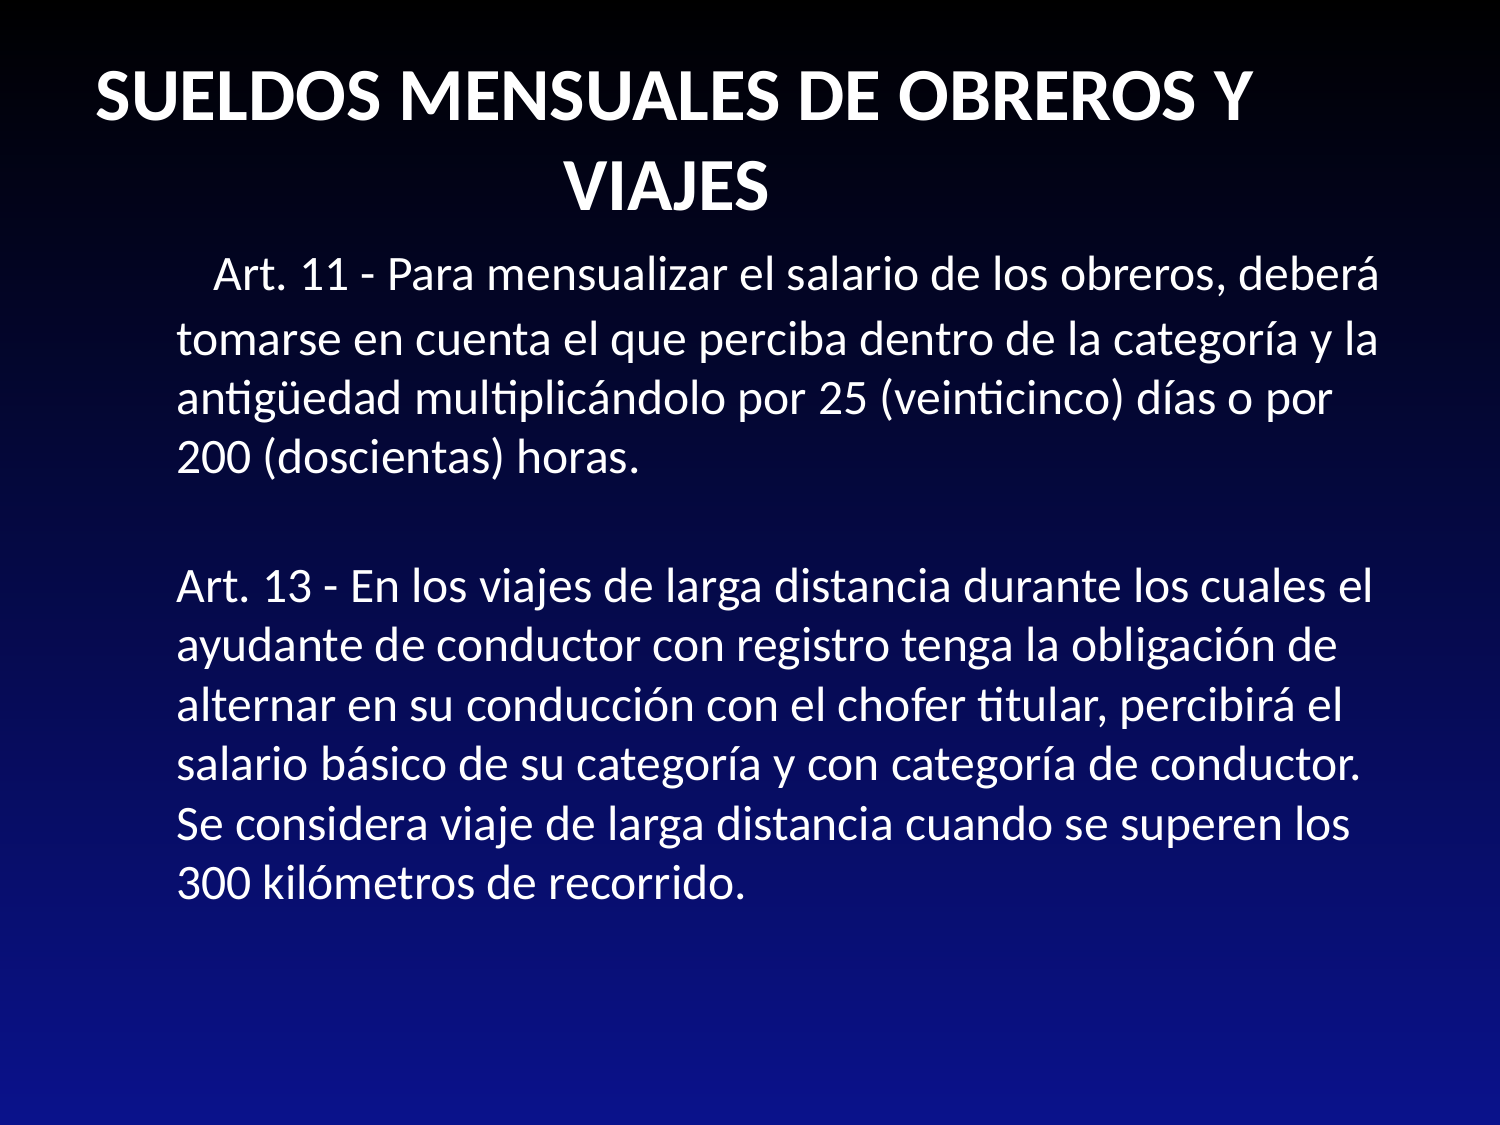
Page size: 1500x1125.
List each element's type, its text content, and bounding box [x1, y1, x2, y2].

title SUELDOS MENSUALES DE OBREROS Y VIAJES [0, 44, 1351, 233]
list Art. 11 - Para mensualizar el salario de los obreros, deberá tomarse en cuenta el que perciba dentro de la categoría y la antigüedad multiplicándolo por 25 (veinticinco) días o por 200 (doscientas) horas. Art. 13 - En los viajes de larga distancia durante los cuales el ayudante de conductor con registro tenga la obligación de alternar en su conducción con el chofer titular, percibirá el salario básico de su categoría y con categoría de conductor. Se considera viaje de larga distancia cuando se superen los 300 kilómetros de recorrido. [124, 211, 1388, 955]
